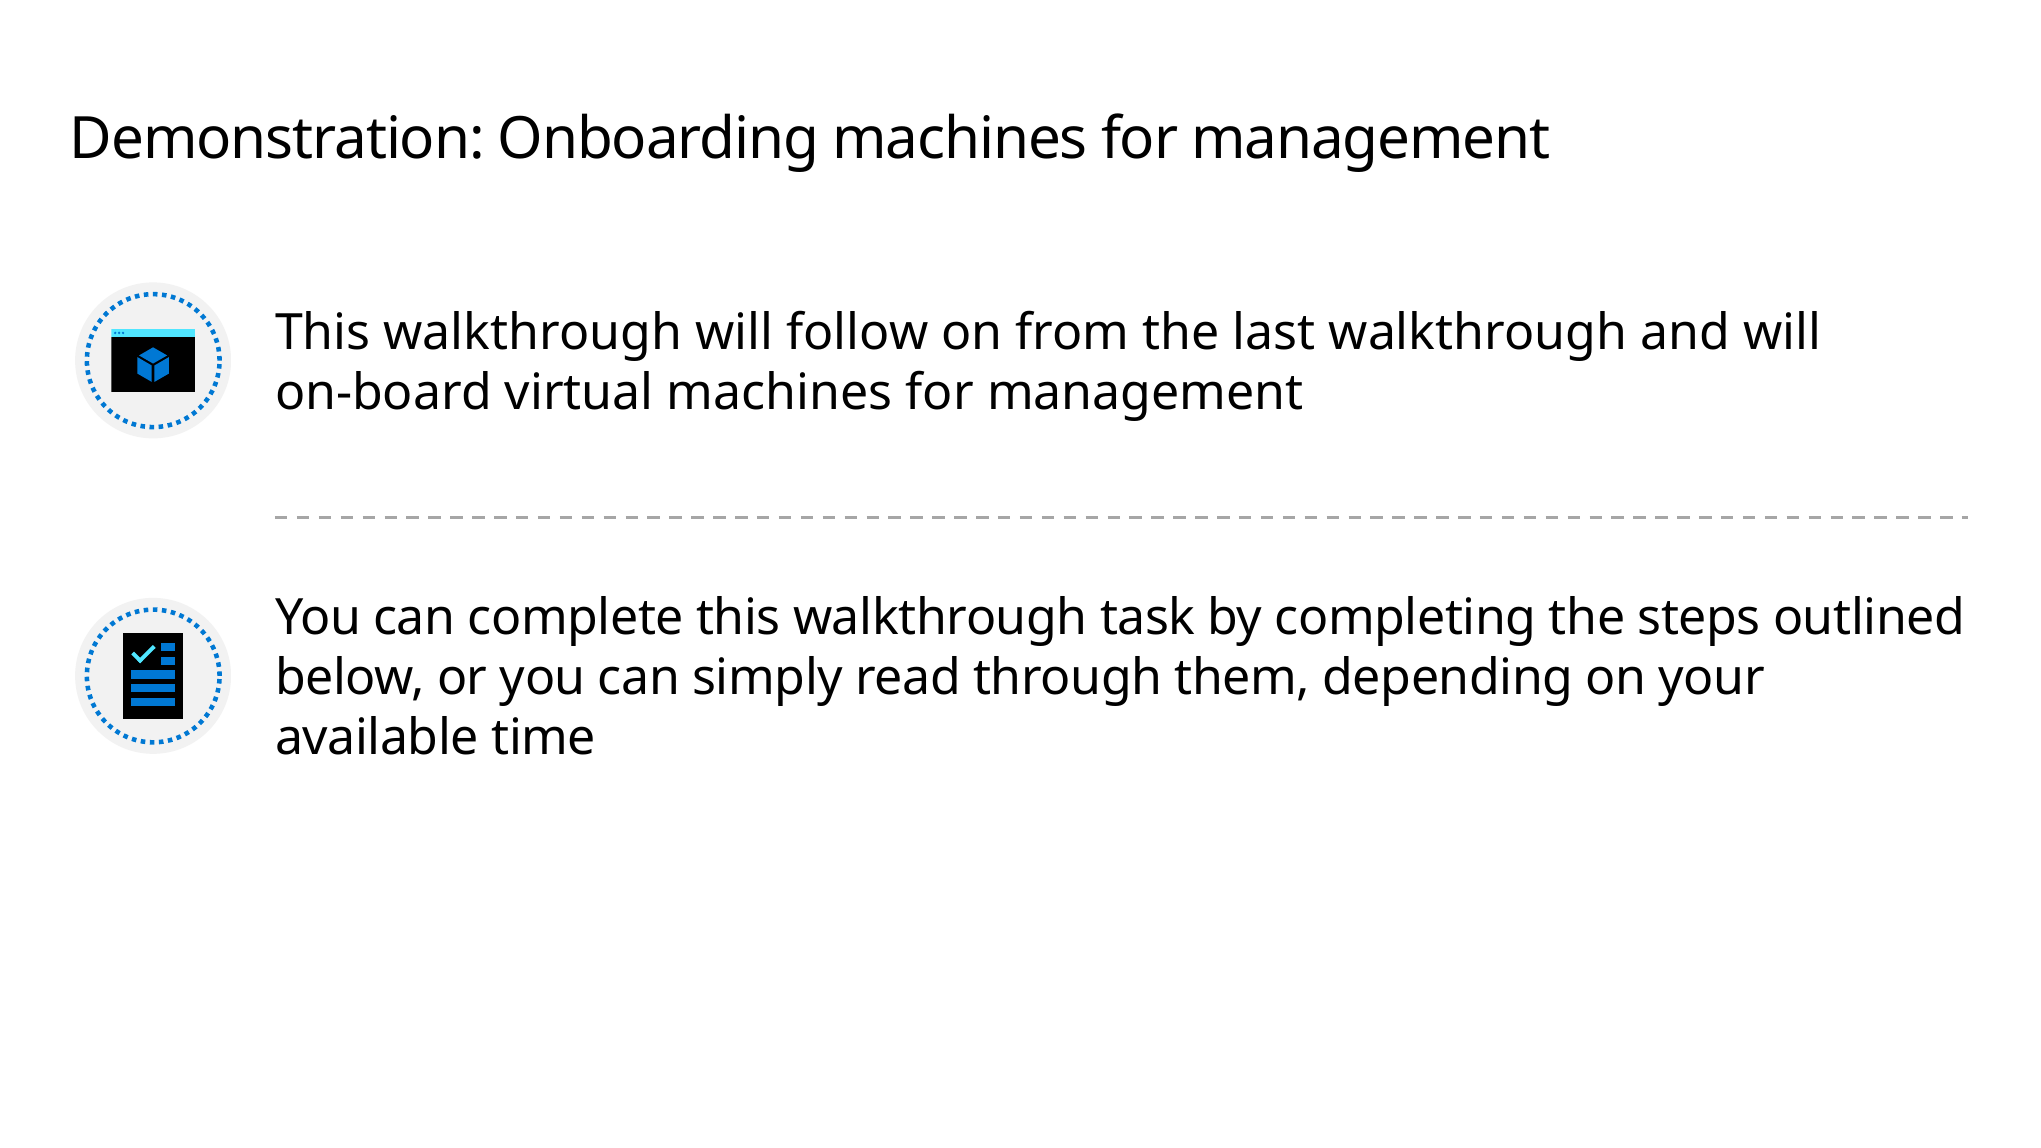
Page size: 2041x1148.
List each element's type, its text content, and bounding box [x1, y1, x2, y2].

picture [74, 281, 232, 439]
picture [74, 597, 232, 754]
title Demonstration: Onboarding machines for management [70, 103, 1969, 172]
text_box You can complete this walkthrough task by completing the steps outlined below, or you can simply read through them, depending on your available time [275, 584, 1969, 765]
text_box This walkthrough will follow on from the last walkthrough and will on-board virtual machines for management [275, 299, 1969, 420]
